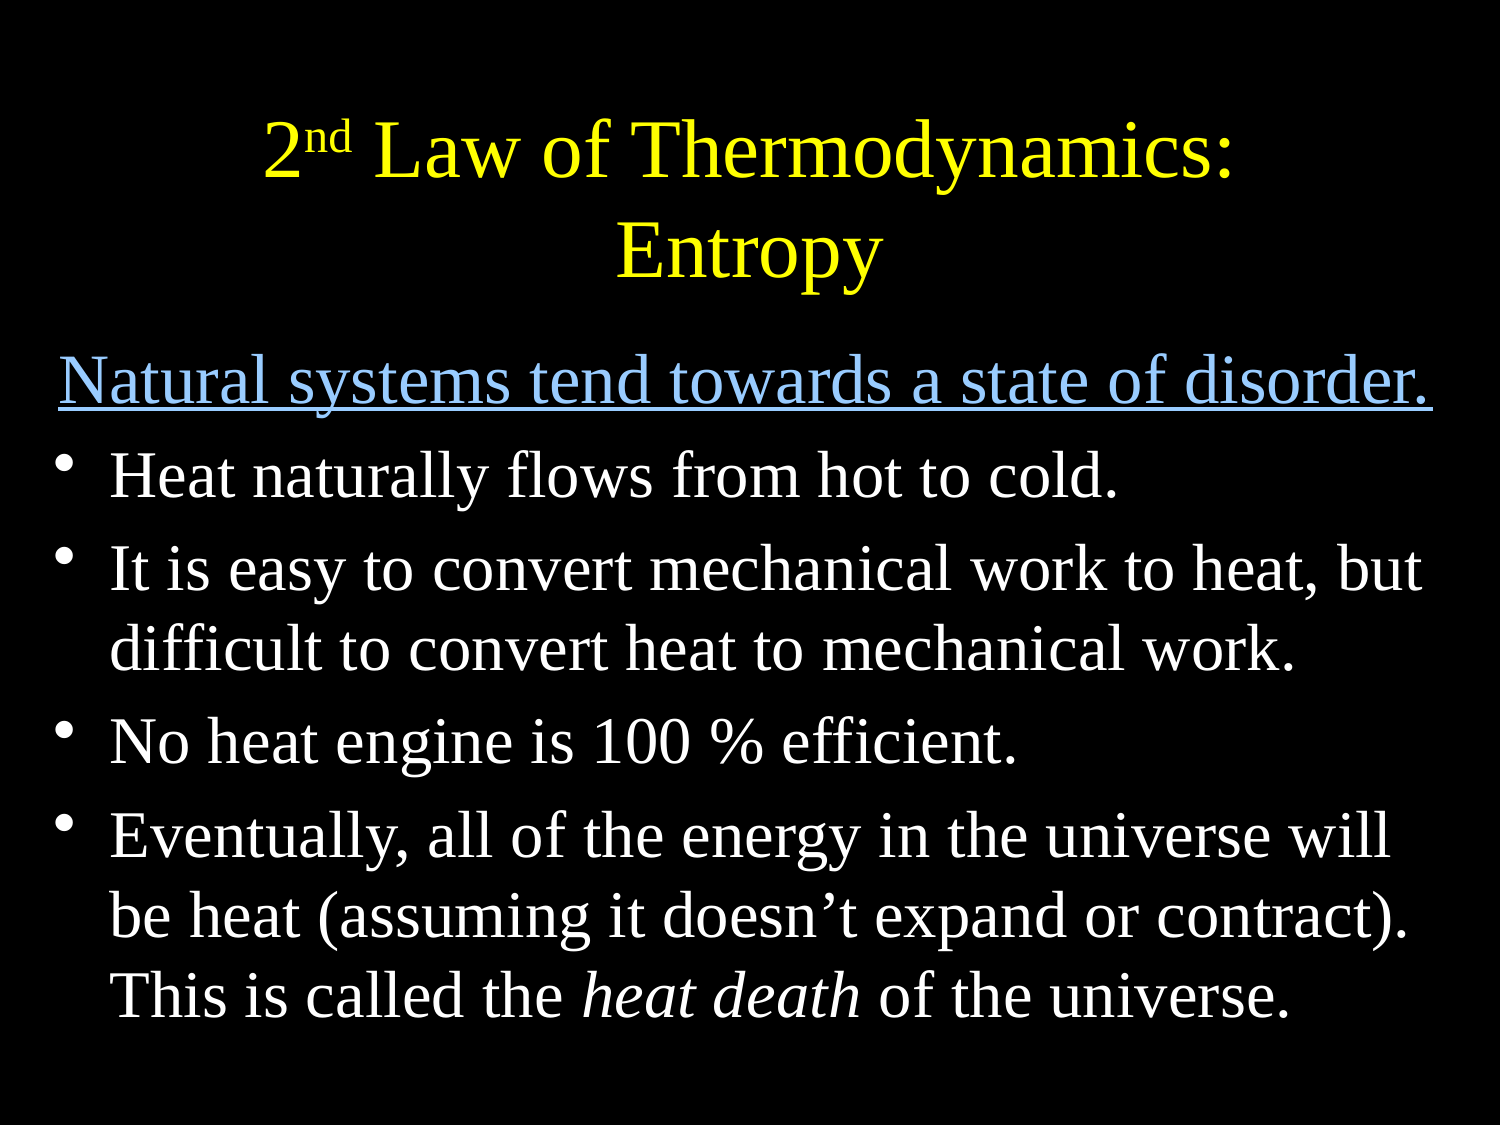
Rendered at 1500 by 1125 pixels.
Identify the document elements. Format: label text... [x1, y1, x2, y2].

title 2nd Law of Thermodynamics: Entropy [112, 99, 1388, 288]
list Natural systems tend towards a state of disorder. Heat naturally flows from hot to cold. It is easy to convert mechanical work to heat, but difficult to convert heat to mechanical work. No heat engine is 100 % efficient. Eventually, all of the energy in the universe will be heat (assuming it doesn’t expand or contract). This is called the heat death of the universe. [38, 324, 1453, 1071]
